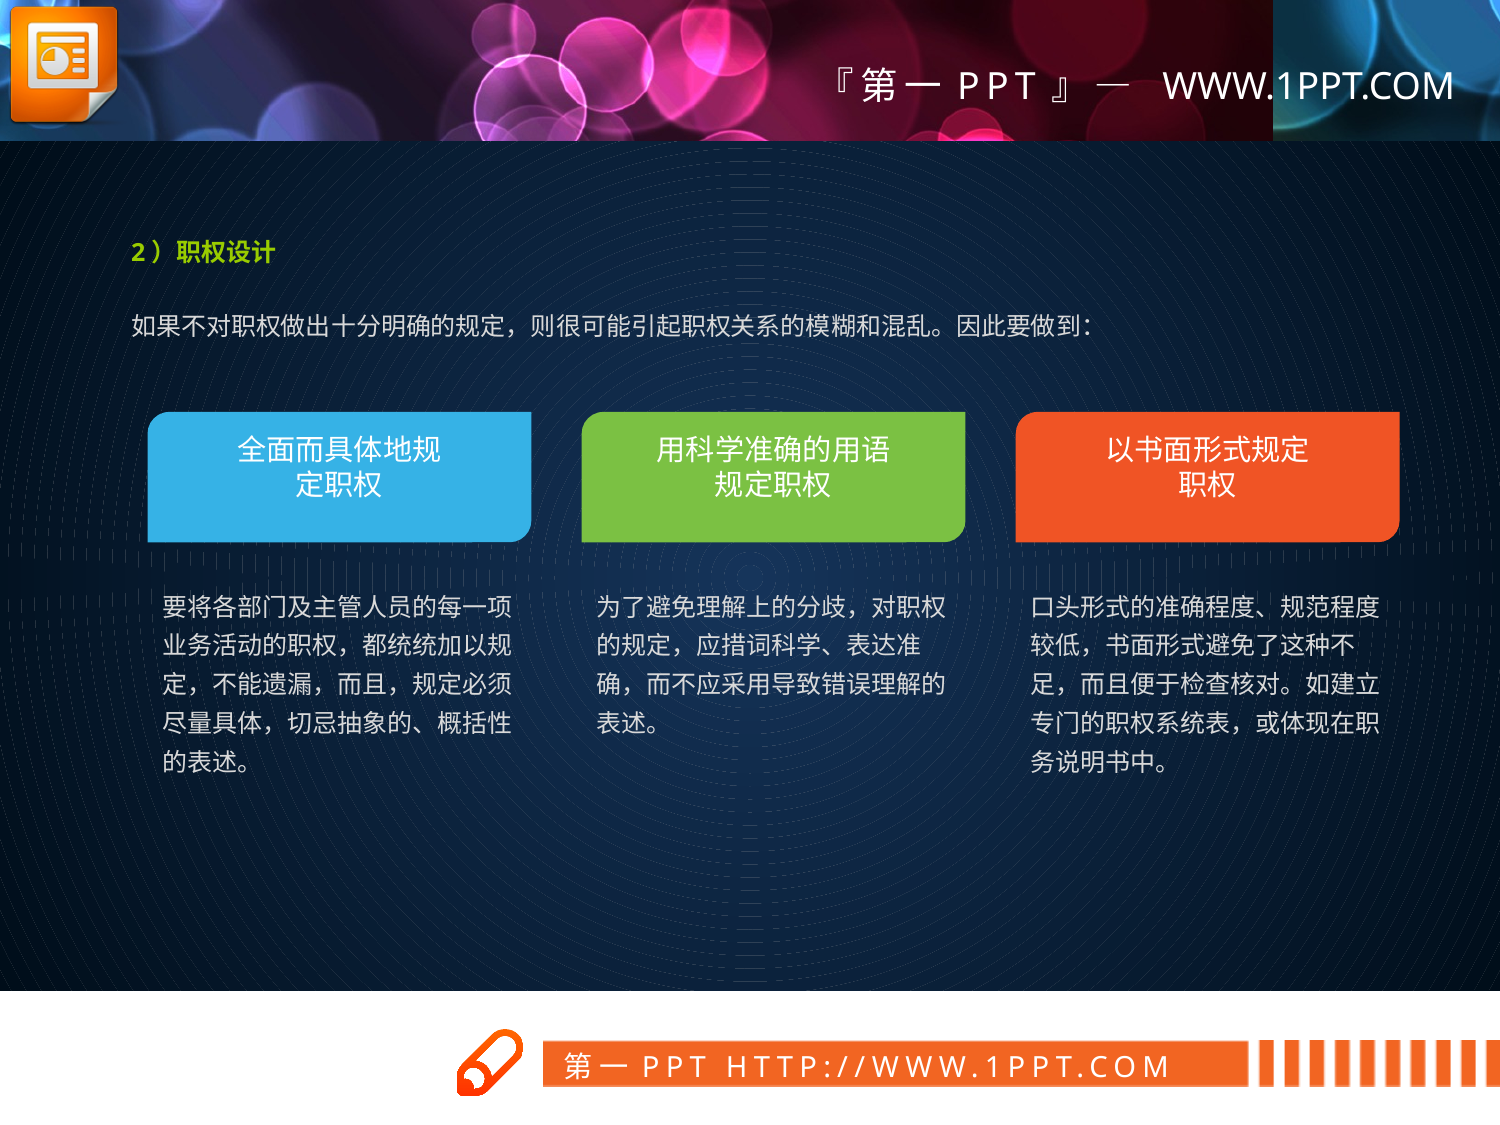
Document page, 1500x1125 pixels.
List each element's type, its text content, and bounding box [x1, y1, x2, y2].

text_box 如果不对职权做出十分明确的规定，则很可能引起职权关系的模糊和混乱。因此要做到： [41, 294, 1500, 348]
text_box 口头形式的准确程度、规范程度较低，书面形式避免了这种不足，而且便于检查核对。如建立专门的职权系统表，或体现在职务说明书中。 [1015, 574, 1400, 784]
text_box 2）职权设计 [41, 219, 691, 274]
text_box 为了避免理解上的分歧，对职权的规定，应措词科学、表达准确，而不应采用导致错误理解的表述。 [581, 574, 966, 745]
picture [543, 1040, 1500, 1087]
text_box 要将各部门及主管人员的每一项业务活动的职权，都统统加以规定，不能遗漏，而且，规定必须尽量具体，切忌抽象的、概括性的表述。 [147, 574, 532, 784]
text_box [581, 411, 966, 543]
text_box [1015, 411, 1400, 543]
picture [0, 0, 1500, 141]
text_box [147, 411, 532, 543]
